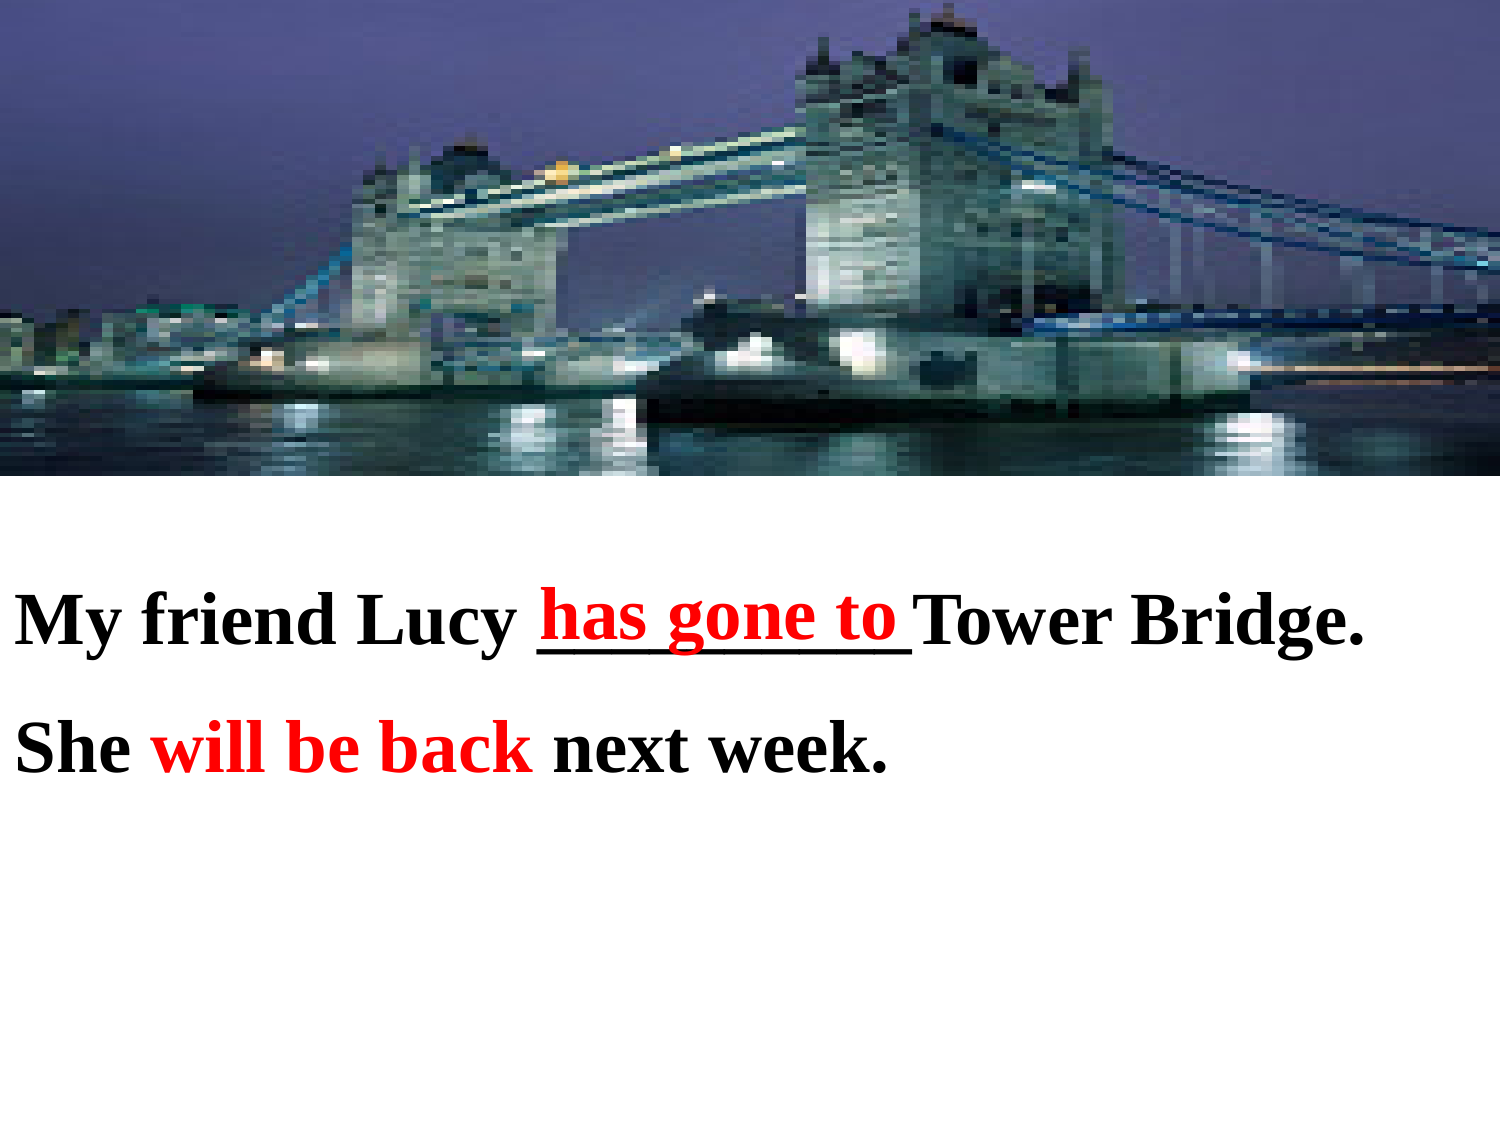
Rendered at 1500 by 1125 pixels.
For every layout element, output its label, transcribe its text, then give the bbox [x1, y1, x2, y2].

picture [0, 0, 1500, 477]
text_box has gone to [525, 557, 914, 662]
text_box My friend Lucy __________Tower Bridge. She will be back next week. [0, 562, 1447, 795]
